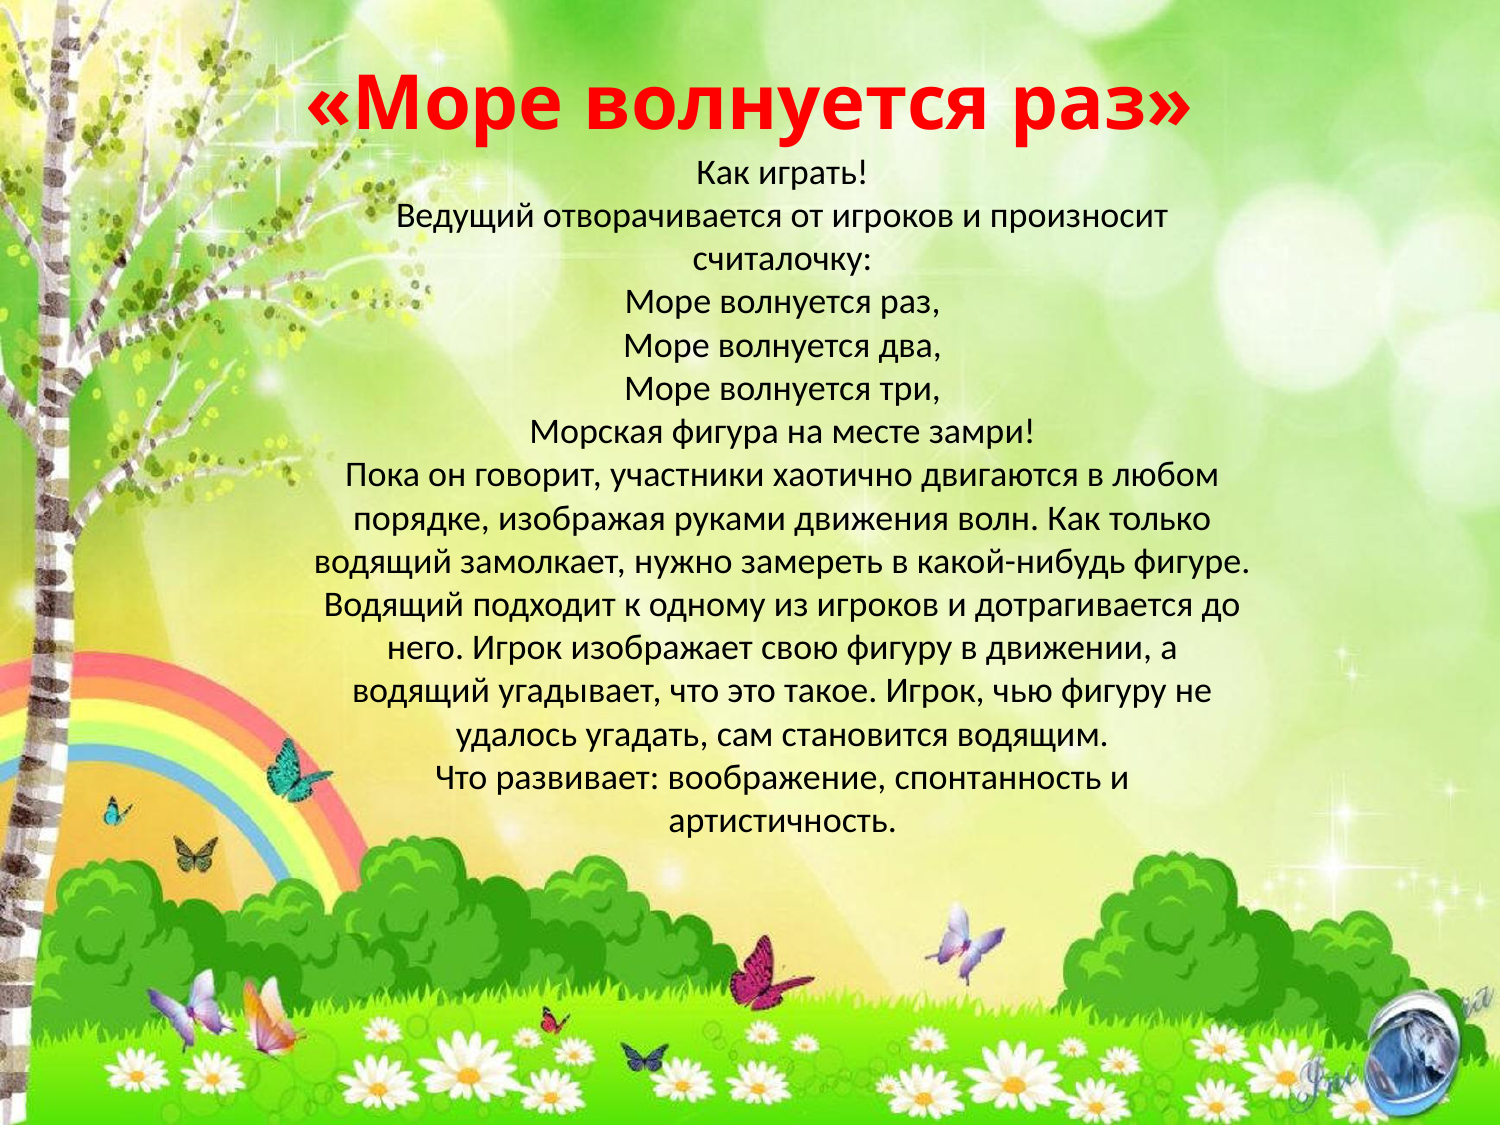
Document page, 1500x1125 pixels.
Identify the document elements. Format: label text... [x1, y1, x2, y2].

picture [0, 0, 1500, 1125]
list Как играть! Ведущий отворачивается от игроков и произносит считалочку: Море волнуется раз, Море волнуется два, Море волнуется три, Морская фигура на месте замри! Пока он говорит, участники хаотично двигаются в любом порядке, изображая руками движения волн. Как только водящий замолкает, нужно замереть в какой-нибудь фигуре. Водящий подходит к одному из игроков и дотрагивается до него. Игрок изображает свою фигуру в движении, а водящий угадывает, что это такое. Игрок, чью фигуру не удалось угадать, сам становится водящим. Что развивает: воображение, спонтанность и артистичность. [140, 140, 1425, 856]
title «Море волнуется раз» [75, 45, 1425, 153]
